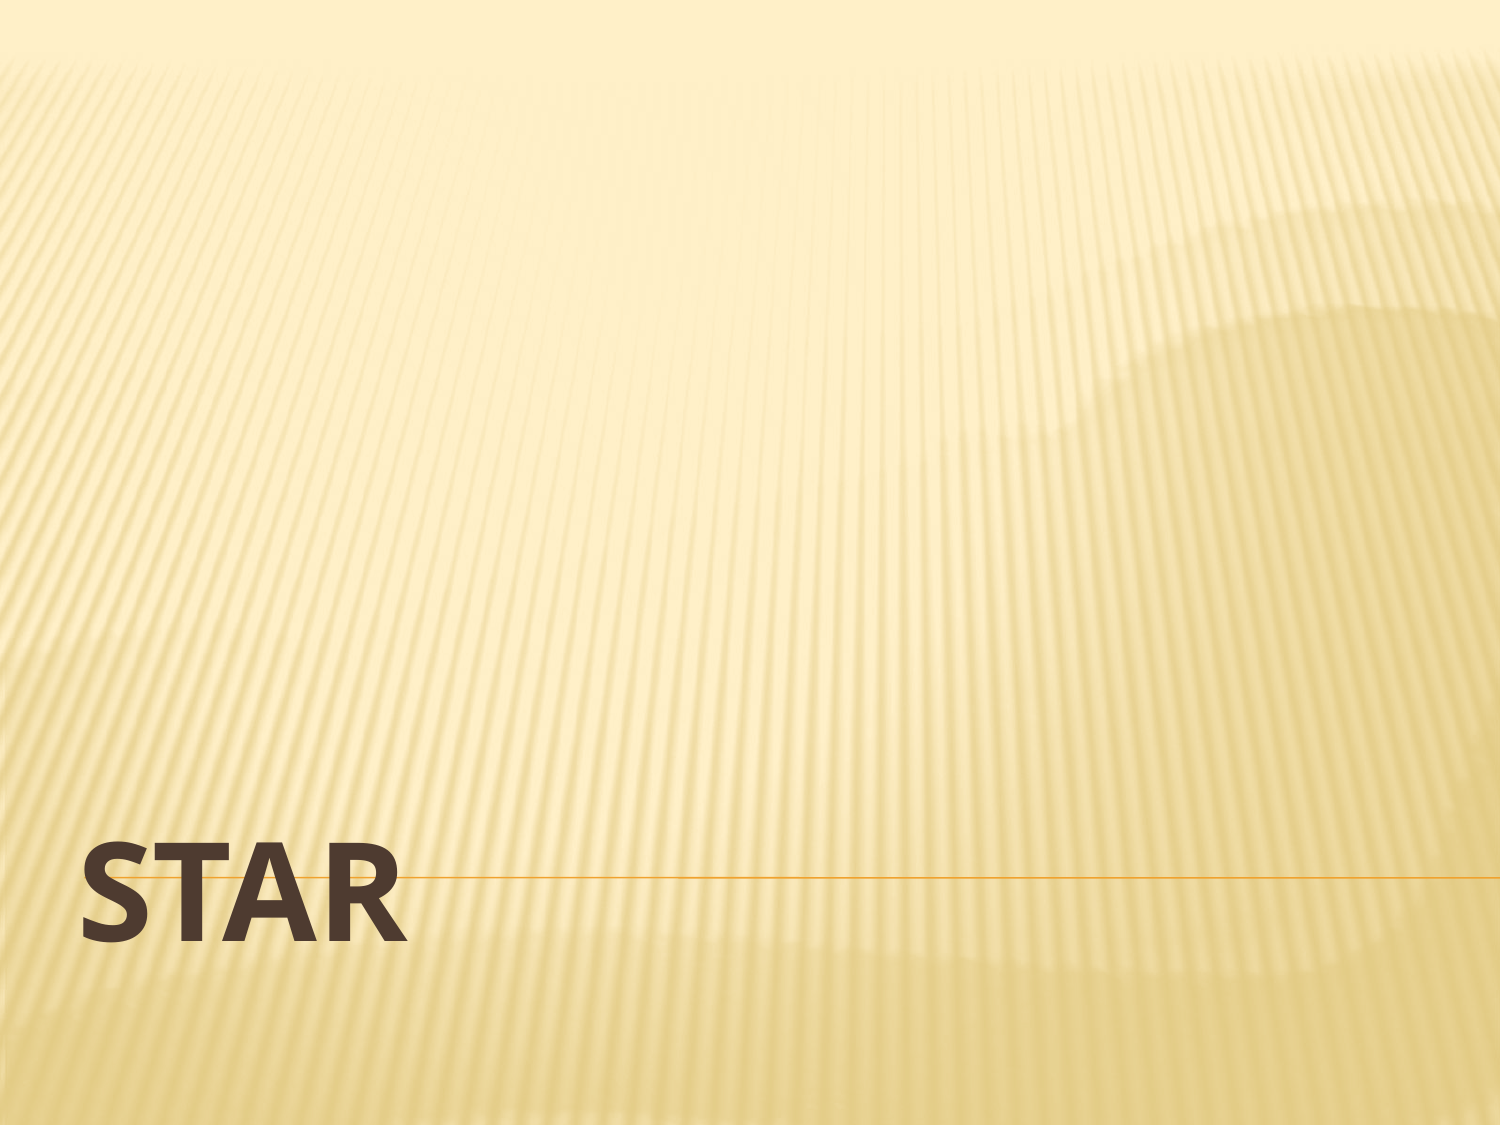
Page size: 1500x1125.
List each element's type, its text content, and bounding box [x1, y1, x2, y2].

title Star [62, 796, 1450, 997]
